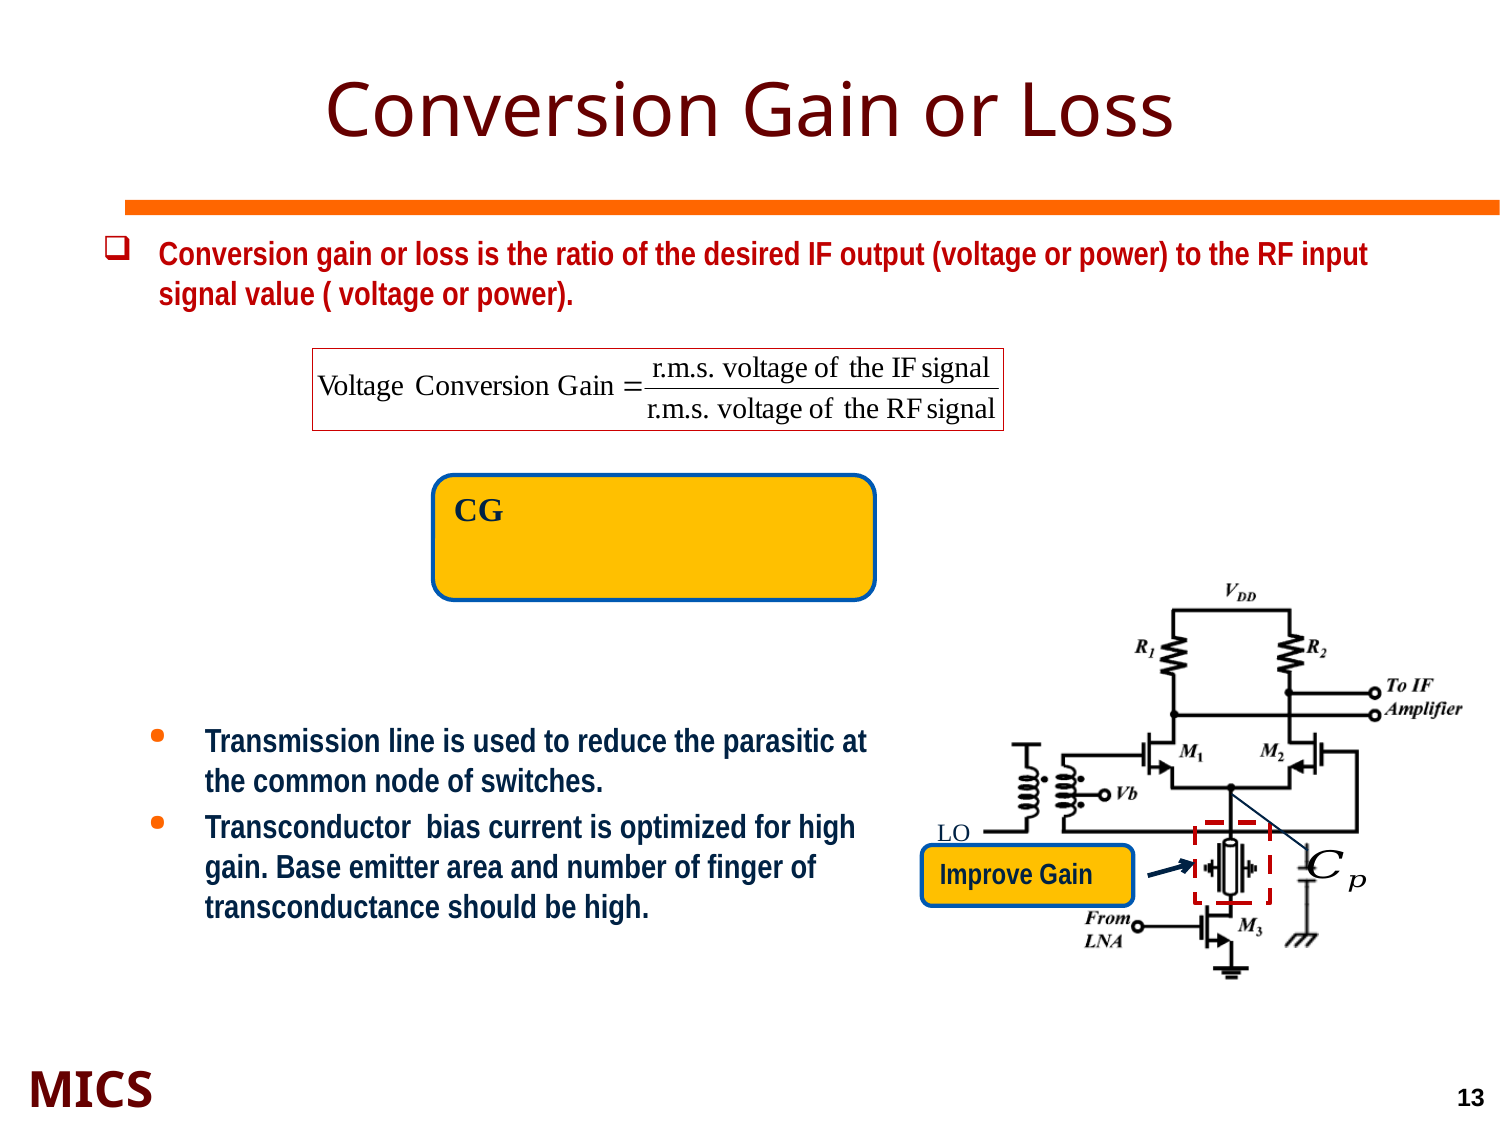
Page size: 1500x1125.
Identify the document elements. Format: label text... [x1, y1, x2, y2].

text_box Conversion gain or loss is the ratio of the desired IF output (voltage or power) to the RF input signal value ( voltage or power). [87, 224, 1438, 349]
title Conversion Gain or Loss [112, 12, 1388, 201]
picture [895, 574, 1467, 984]
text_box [1232, 794, 1308, 851]
slide_number 13 [1425, 1067, 1500, 1125]
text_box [312, 348, 1005, 431]
list Transmission line is used to reduce the parasitic at the common node of switches. Transconductor bias current is optimized for high gain. Base emitter area and number of finger of transconductance should be high. [133, 711, 890, 979]
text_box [1149, 862, 1196, 876]
